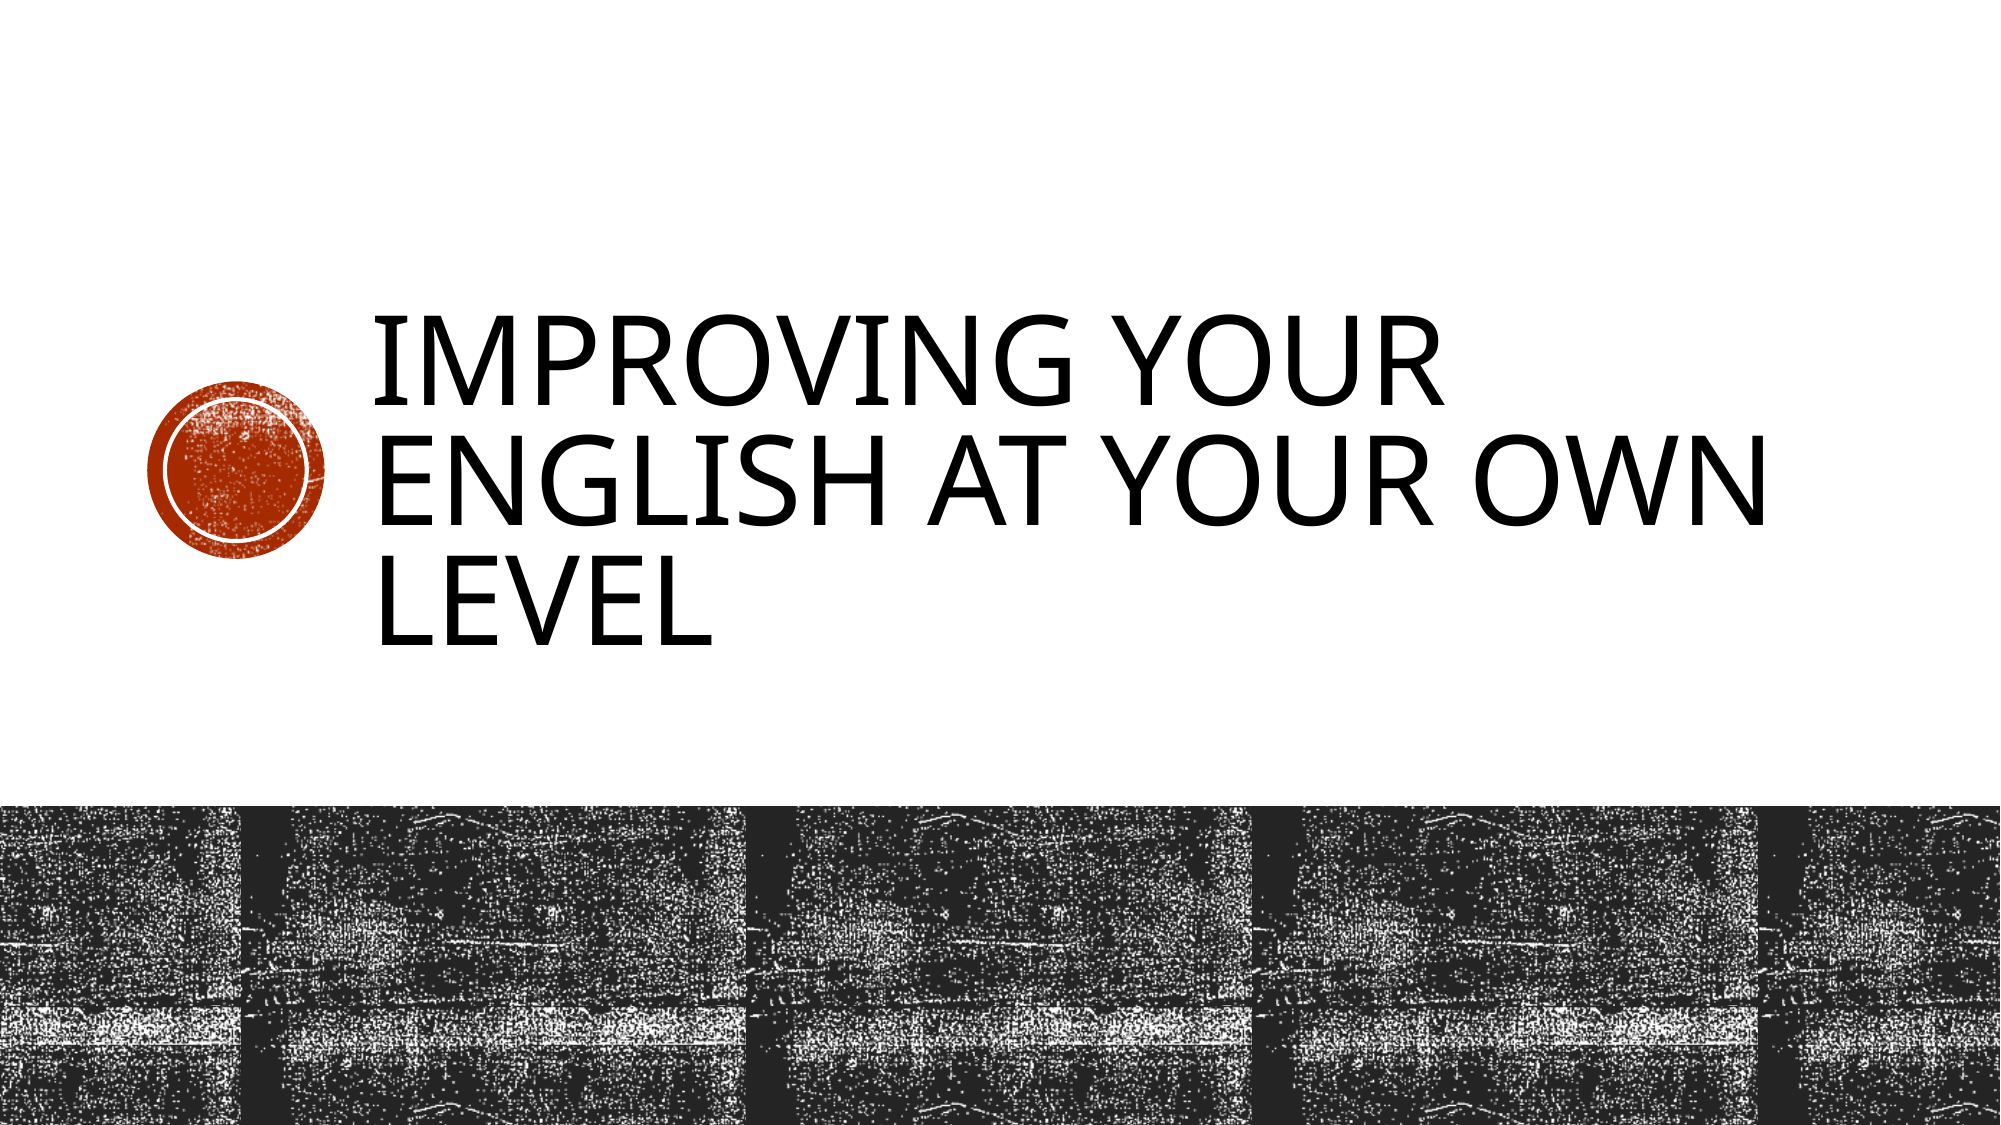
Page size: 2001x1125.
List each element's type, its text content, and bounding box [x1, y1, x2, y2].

title Improving your english at your own level [355, 201, 1878, 779]
